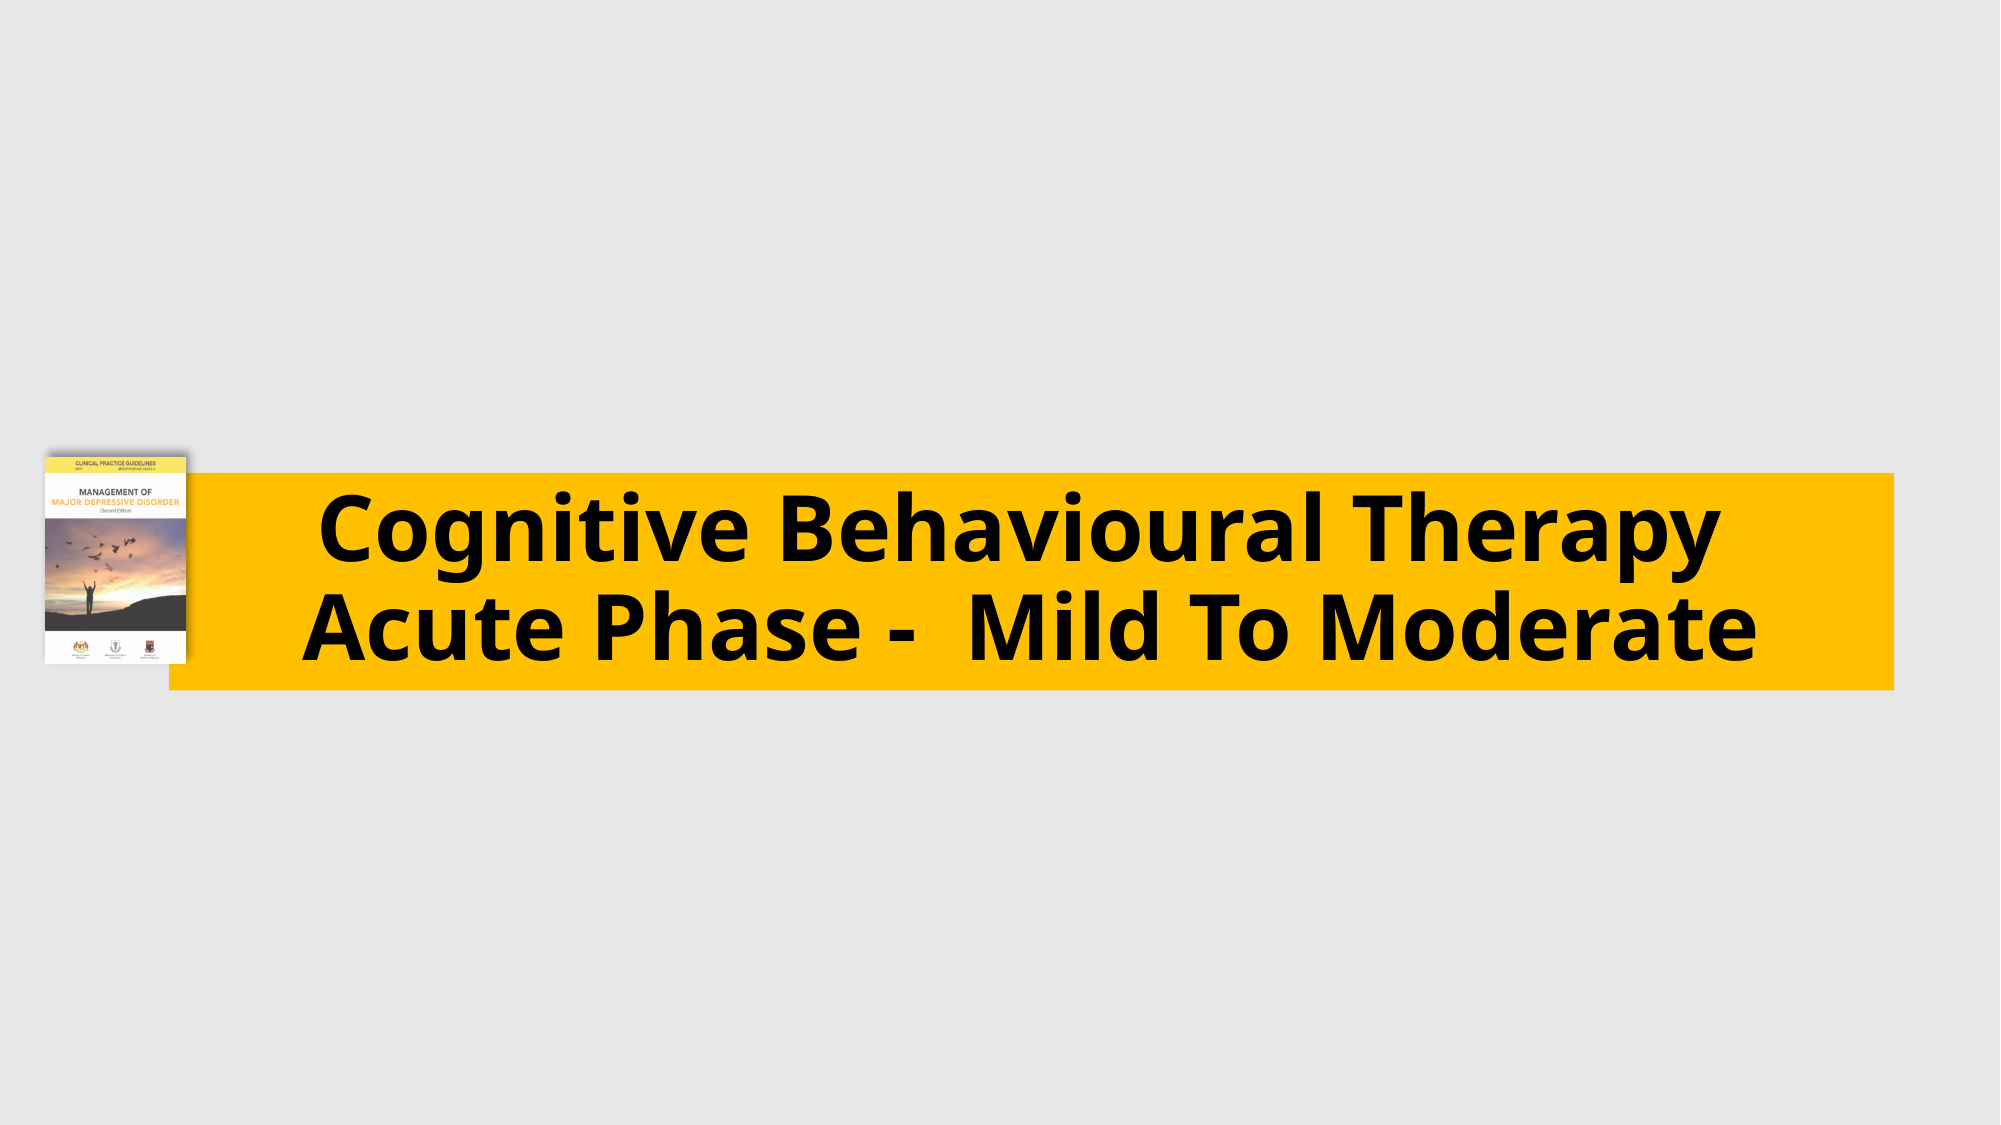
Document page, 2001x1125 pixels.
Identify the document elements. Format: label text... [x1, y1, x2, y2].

picture [45, 457, 186, 664]
text_box Cognitive Behavioural Therapy Acute Phase - Mild To Moderate [169, 472, 1895, 691]
